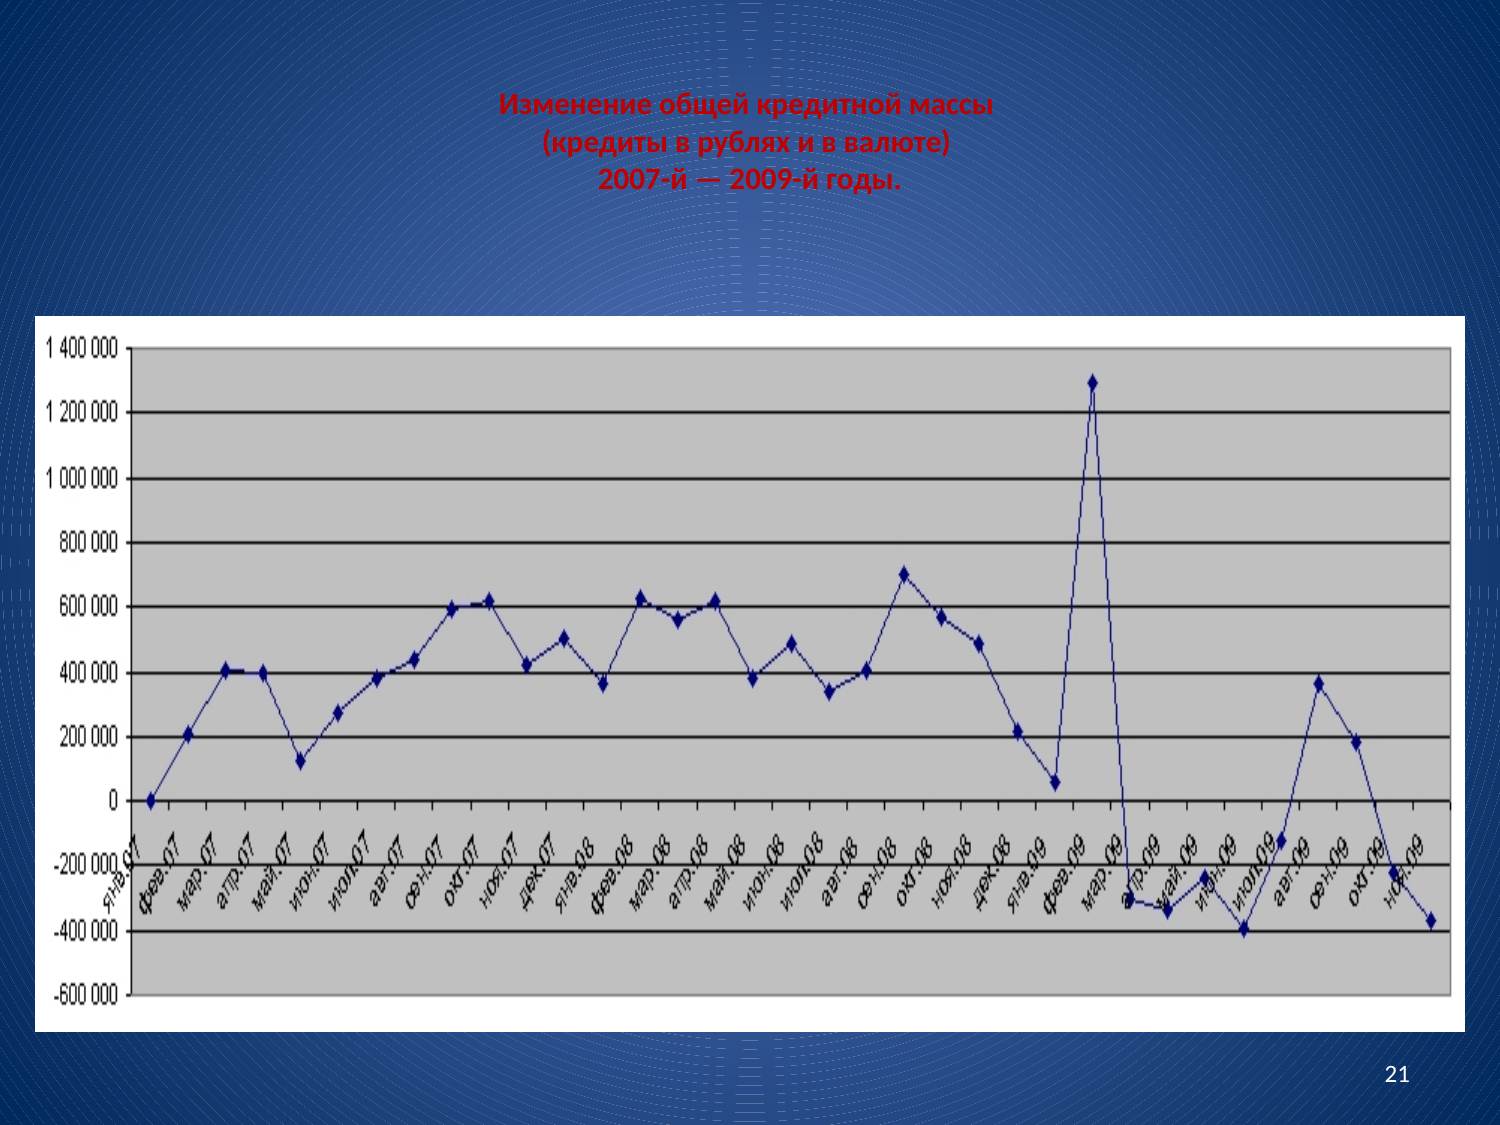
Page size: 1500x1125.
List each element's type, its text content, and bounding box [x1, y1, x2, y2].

title Изменение общей кредитной массы (кредиты в рублях и в валюте) 2007-й — 2009-й годы. [75, 0, 1425, 258]
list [34, 316, 1466, 1032]
slide_number 21 [1074, 1042, 1425, 1103]
